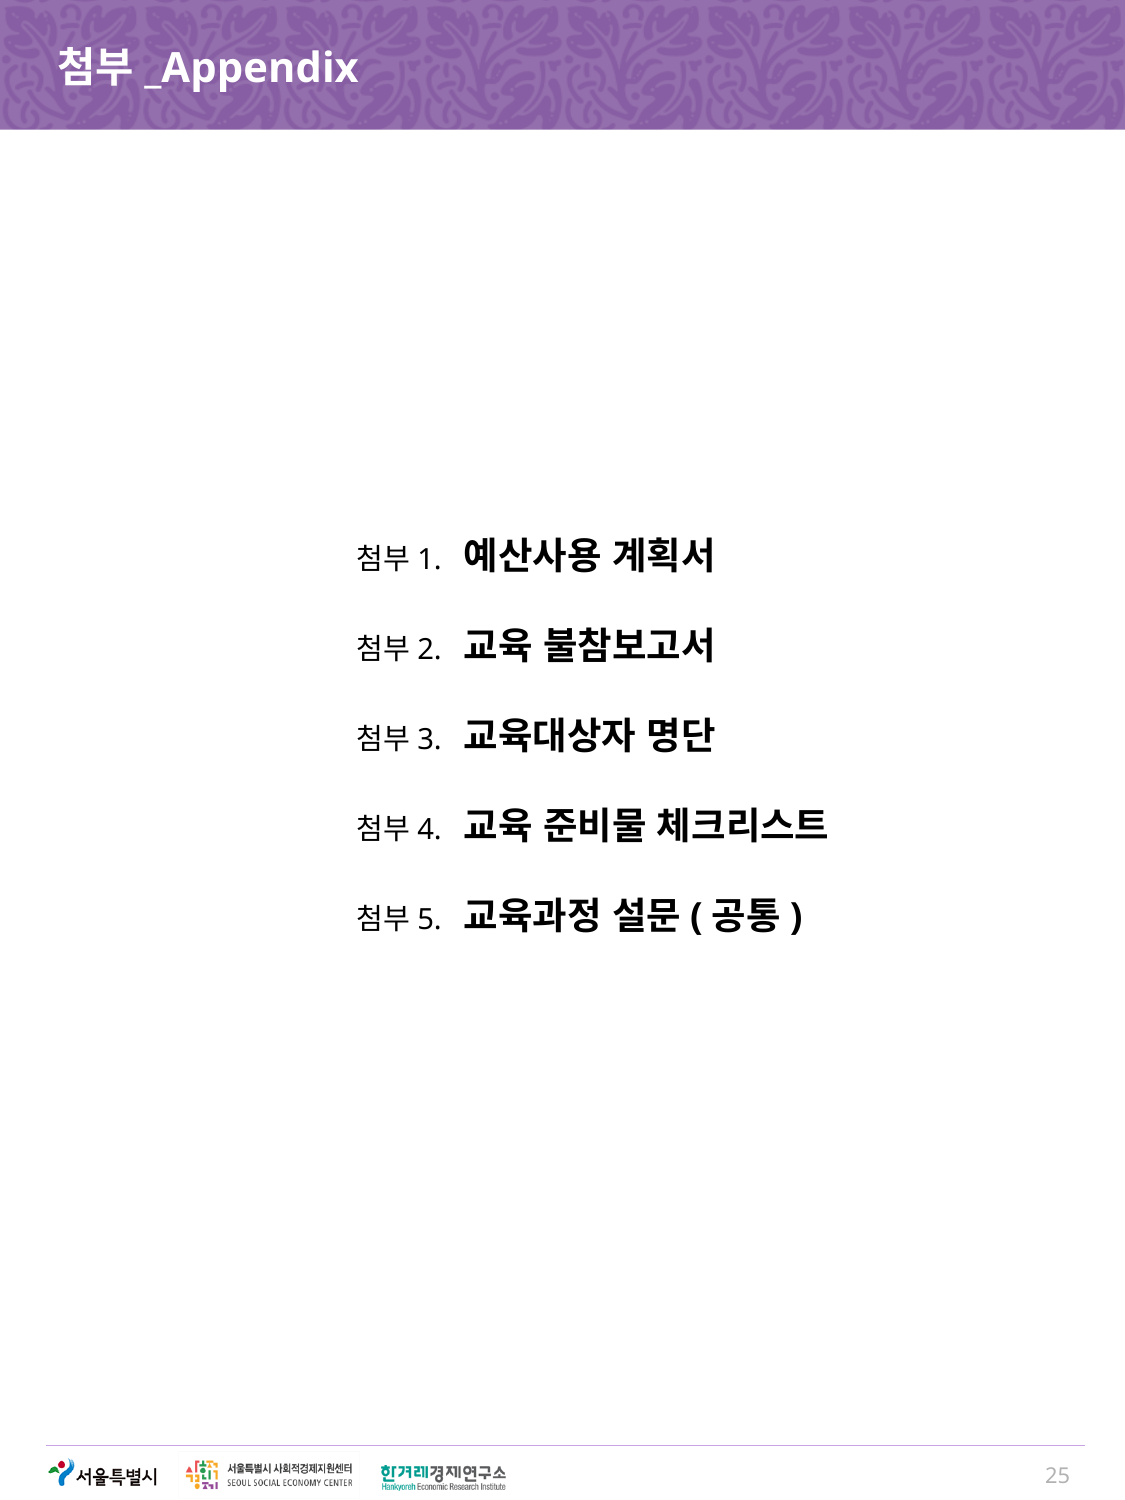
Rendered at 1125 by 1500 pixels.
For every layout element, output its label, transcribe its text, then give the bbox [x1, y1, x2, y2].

title 첨부_Appendix [42, 23, 784, 115]
slide_number 25 [832, 1436, 1086, 1500]
text_box 첨부1. 예산사용 계획서 첨부2. 교육 불참보고서 첨부3. 교육대상자 명단 첨부4. 교육 준비물 체크리스트 첨부5. 교육과정 설문(공통) [341, 479, 1001, 945]
picture [0, 0, 1125, 130]
picture [381, 1465, 506, 1491]
picture [48, 1457, 157, 1486]
picture [178, 1451, 360, 1499]
